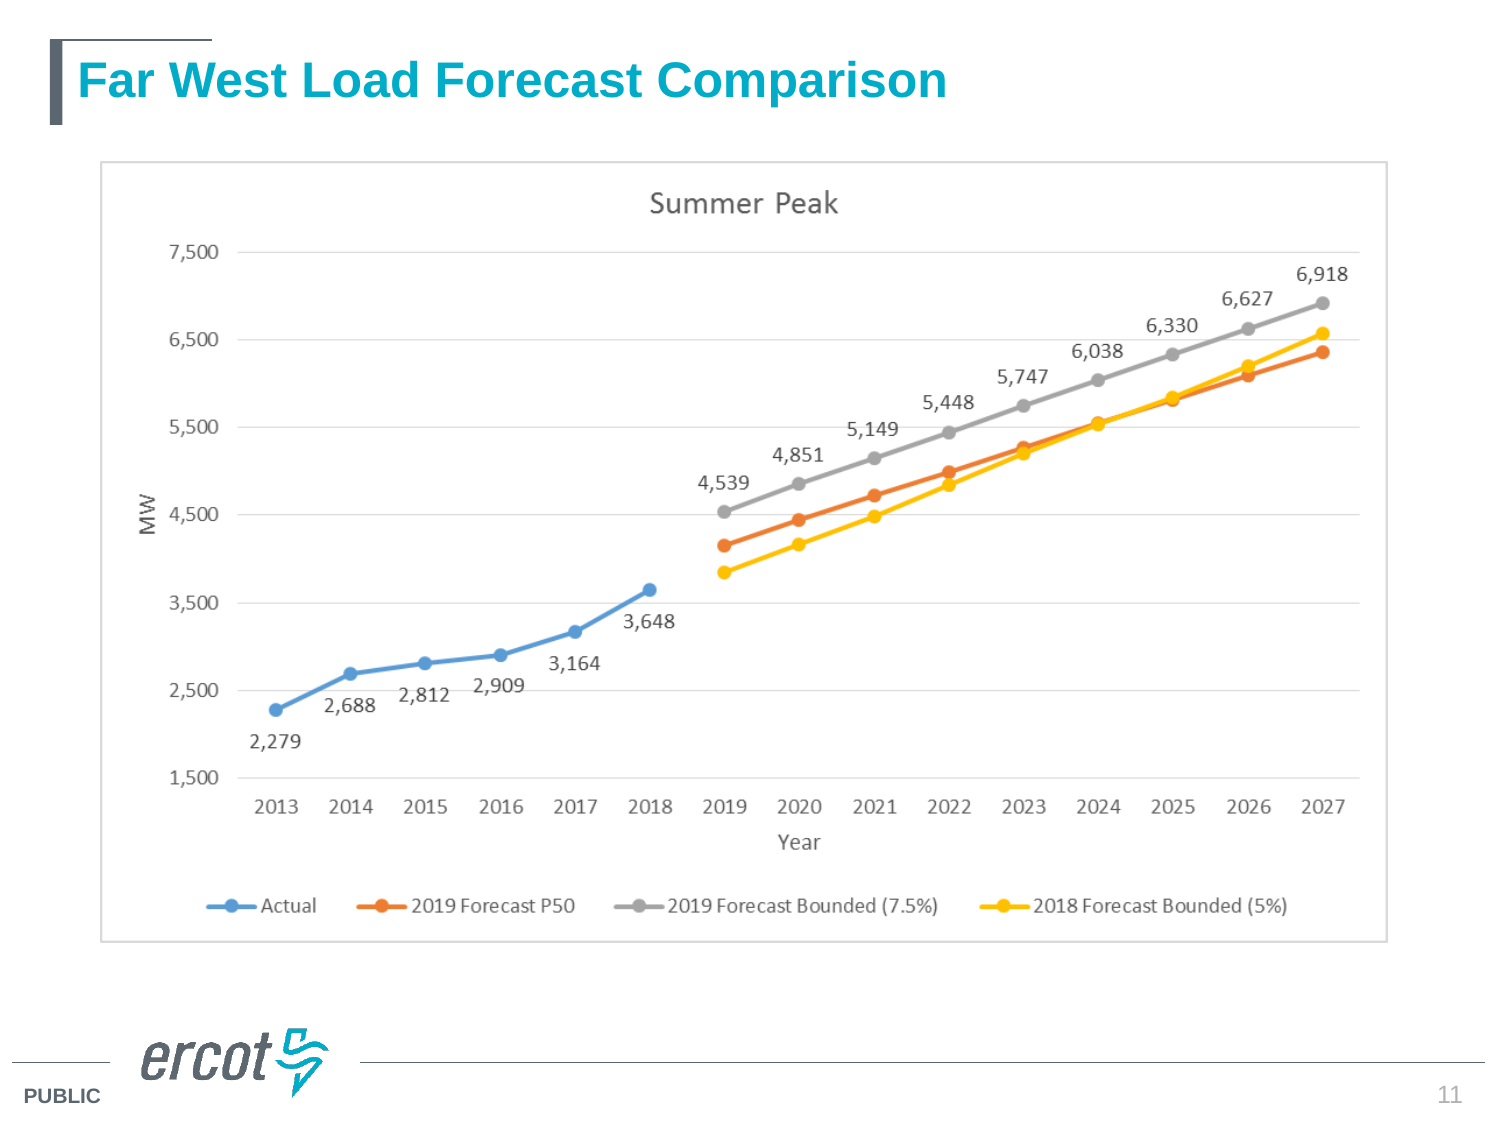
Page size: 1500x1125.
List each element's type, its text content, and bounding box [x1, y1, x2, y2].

slide_number 11 [1412, 1076, 1488, 1112]
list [100, 161, 1388, 943]
picture [137, 1024, 332, 1100]
title Far West Load Forecast Comparison [62, 39, 1450, 228]
